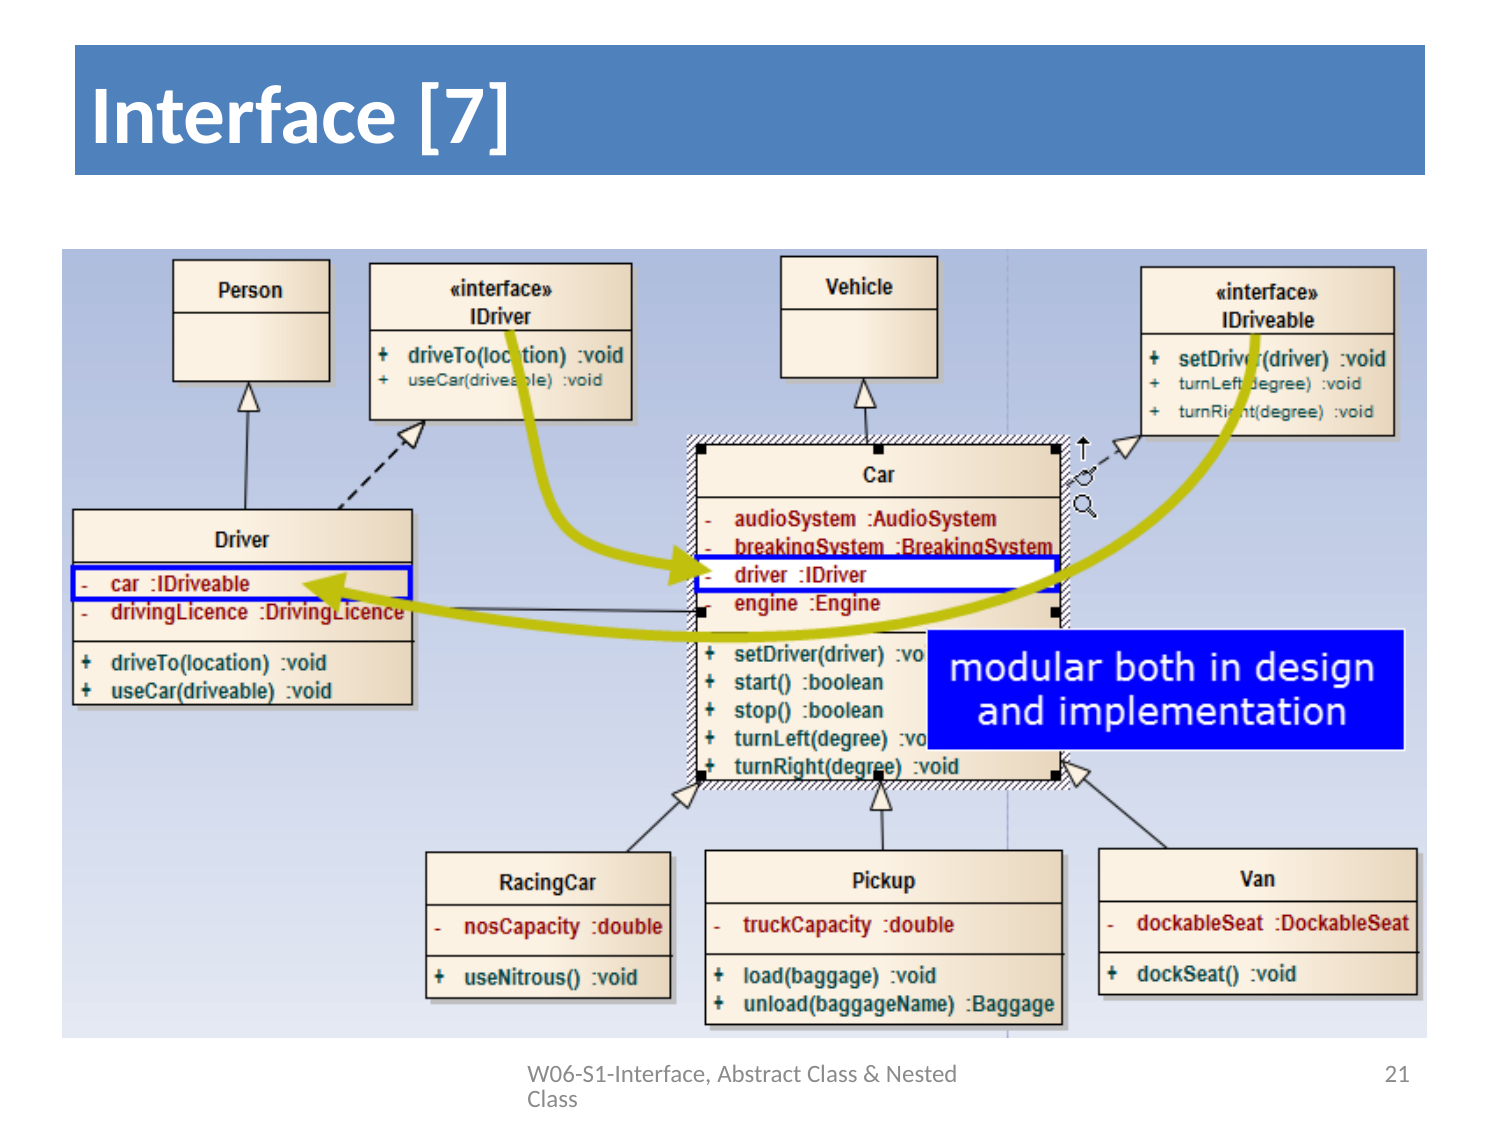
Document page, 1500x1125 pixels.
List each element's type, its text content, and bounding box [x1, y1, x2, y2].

title Interface [7] [75, 45, 1425, 175]
slide_number 21 [1074, 1045, 1425, 1103]
picture [62, 248, 1427, 1038]
footer W06-S1-Interface, Abstract Class & Nested Class [512, 1046, 988, 1103]
